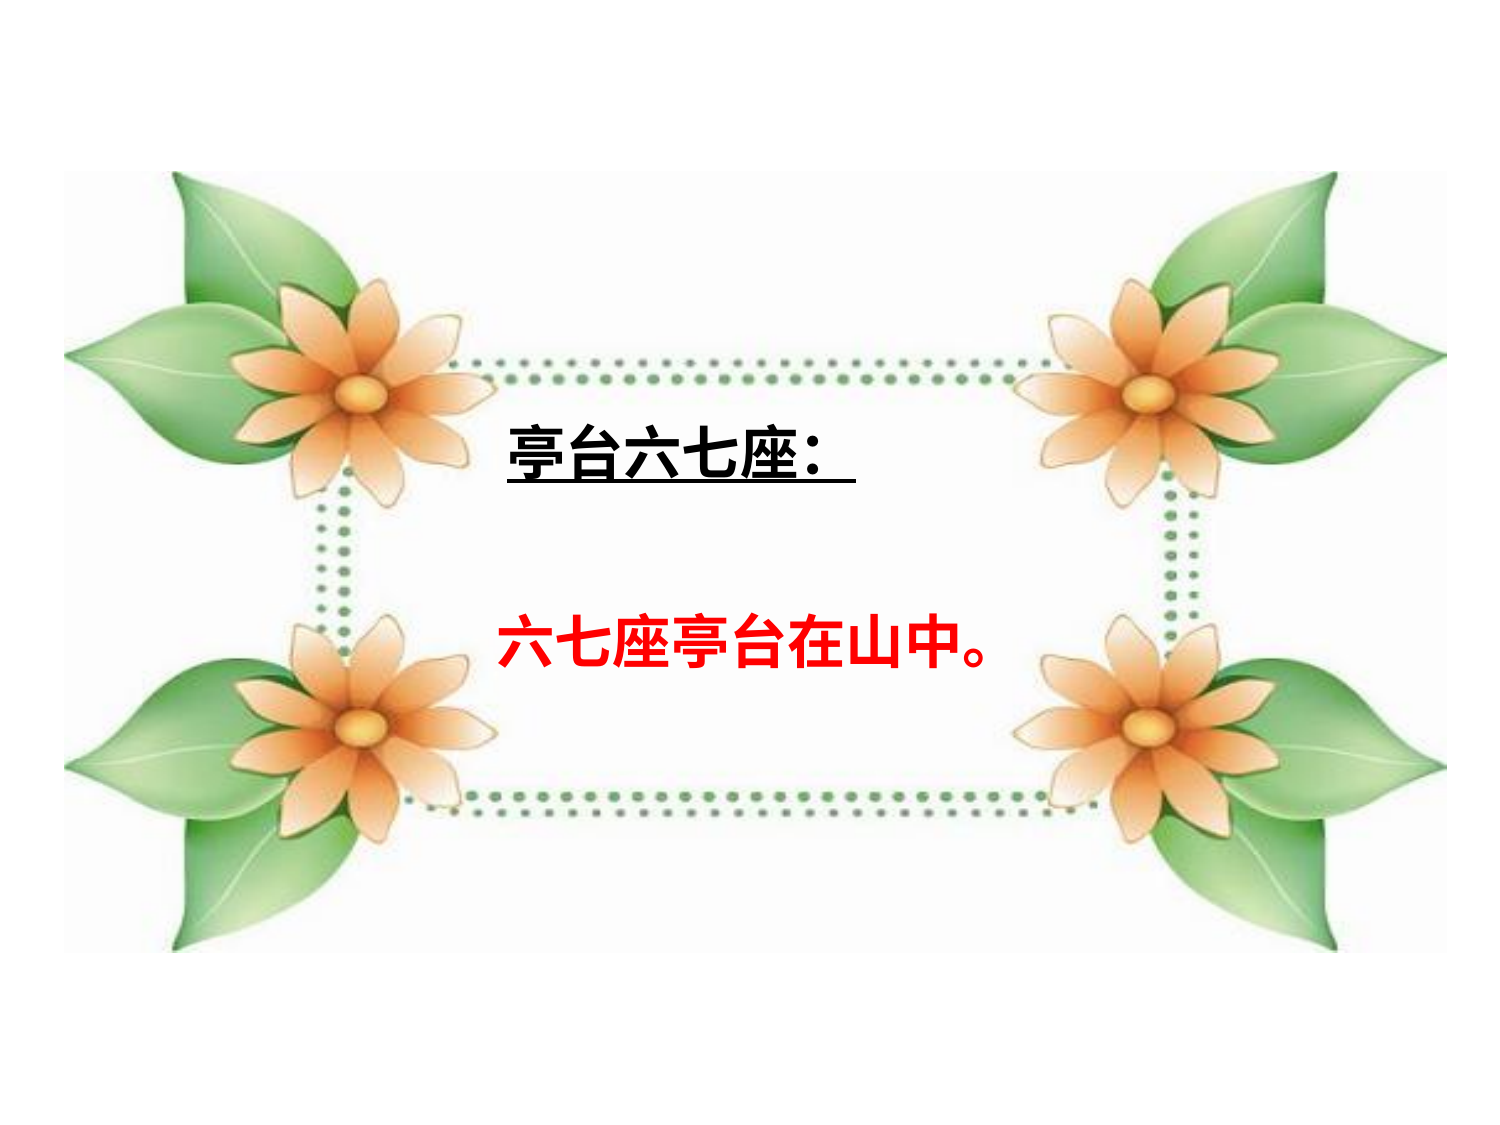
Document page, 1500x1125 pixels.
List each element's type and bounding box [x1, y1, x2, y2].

picture [64, 171, 1447, 954]
